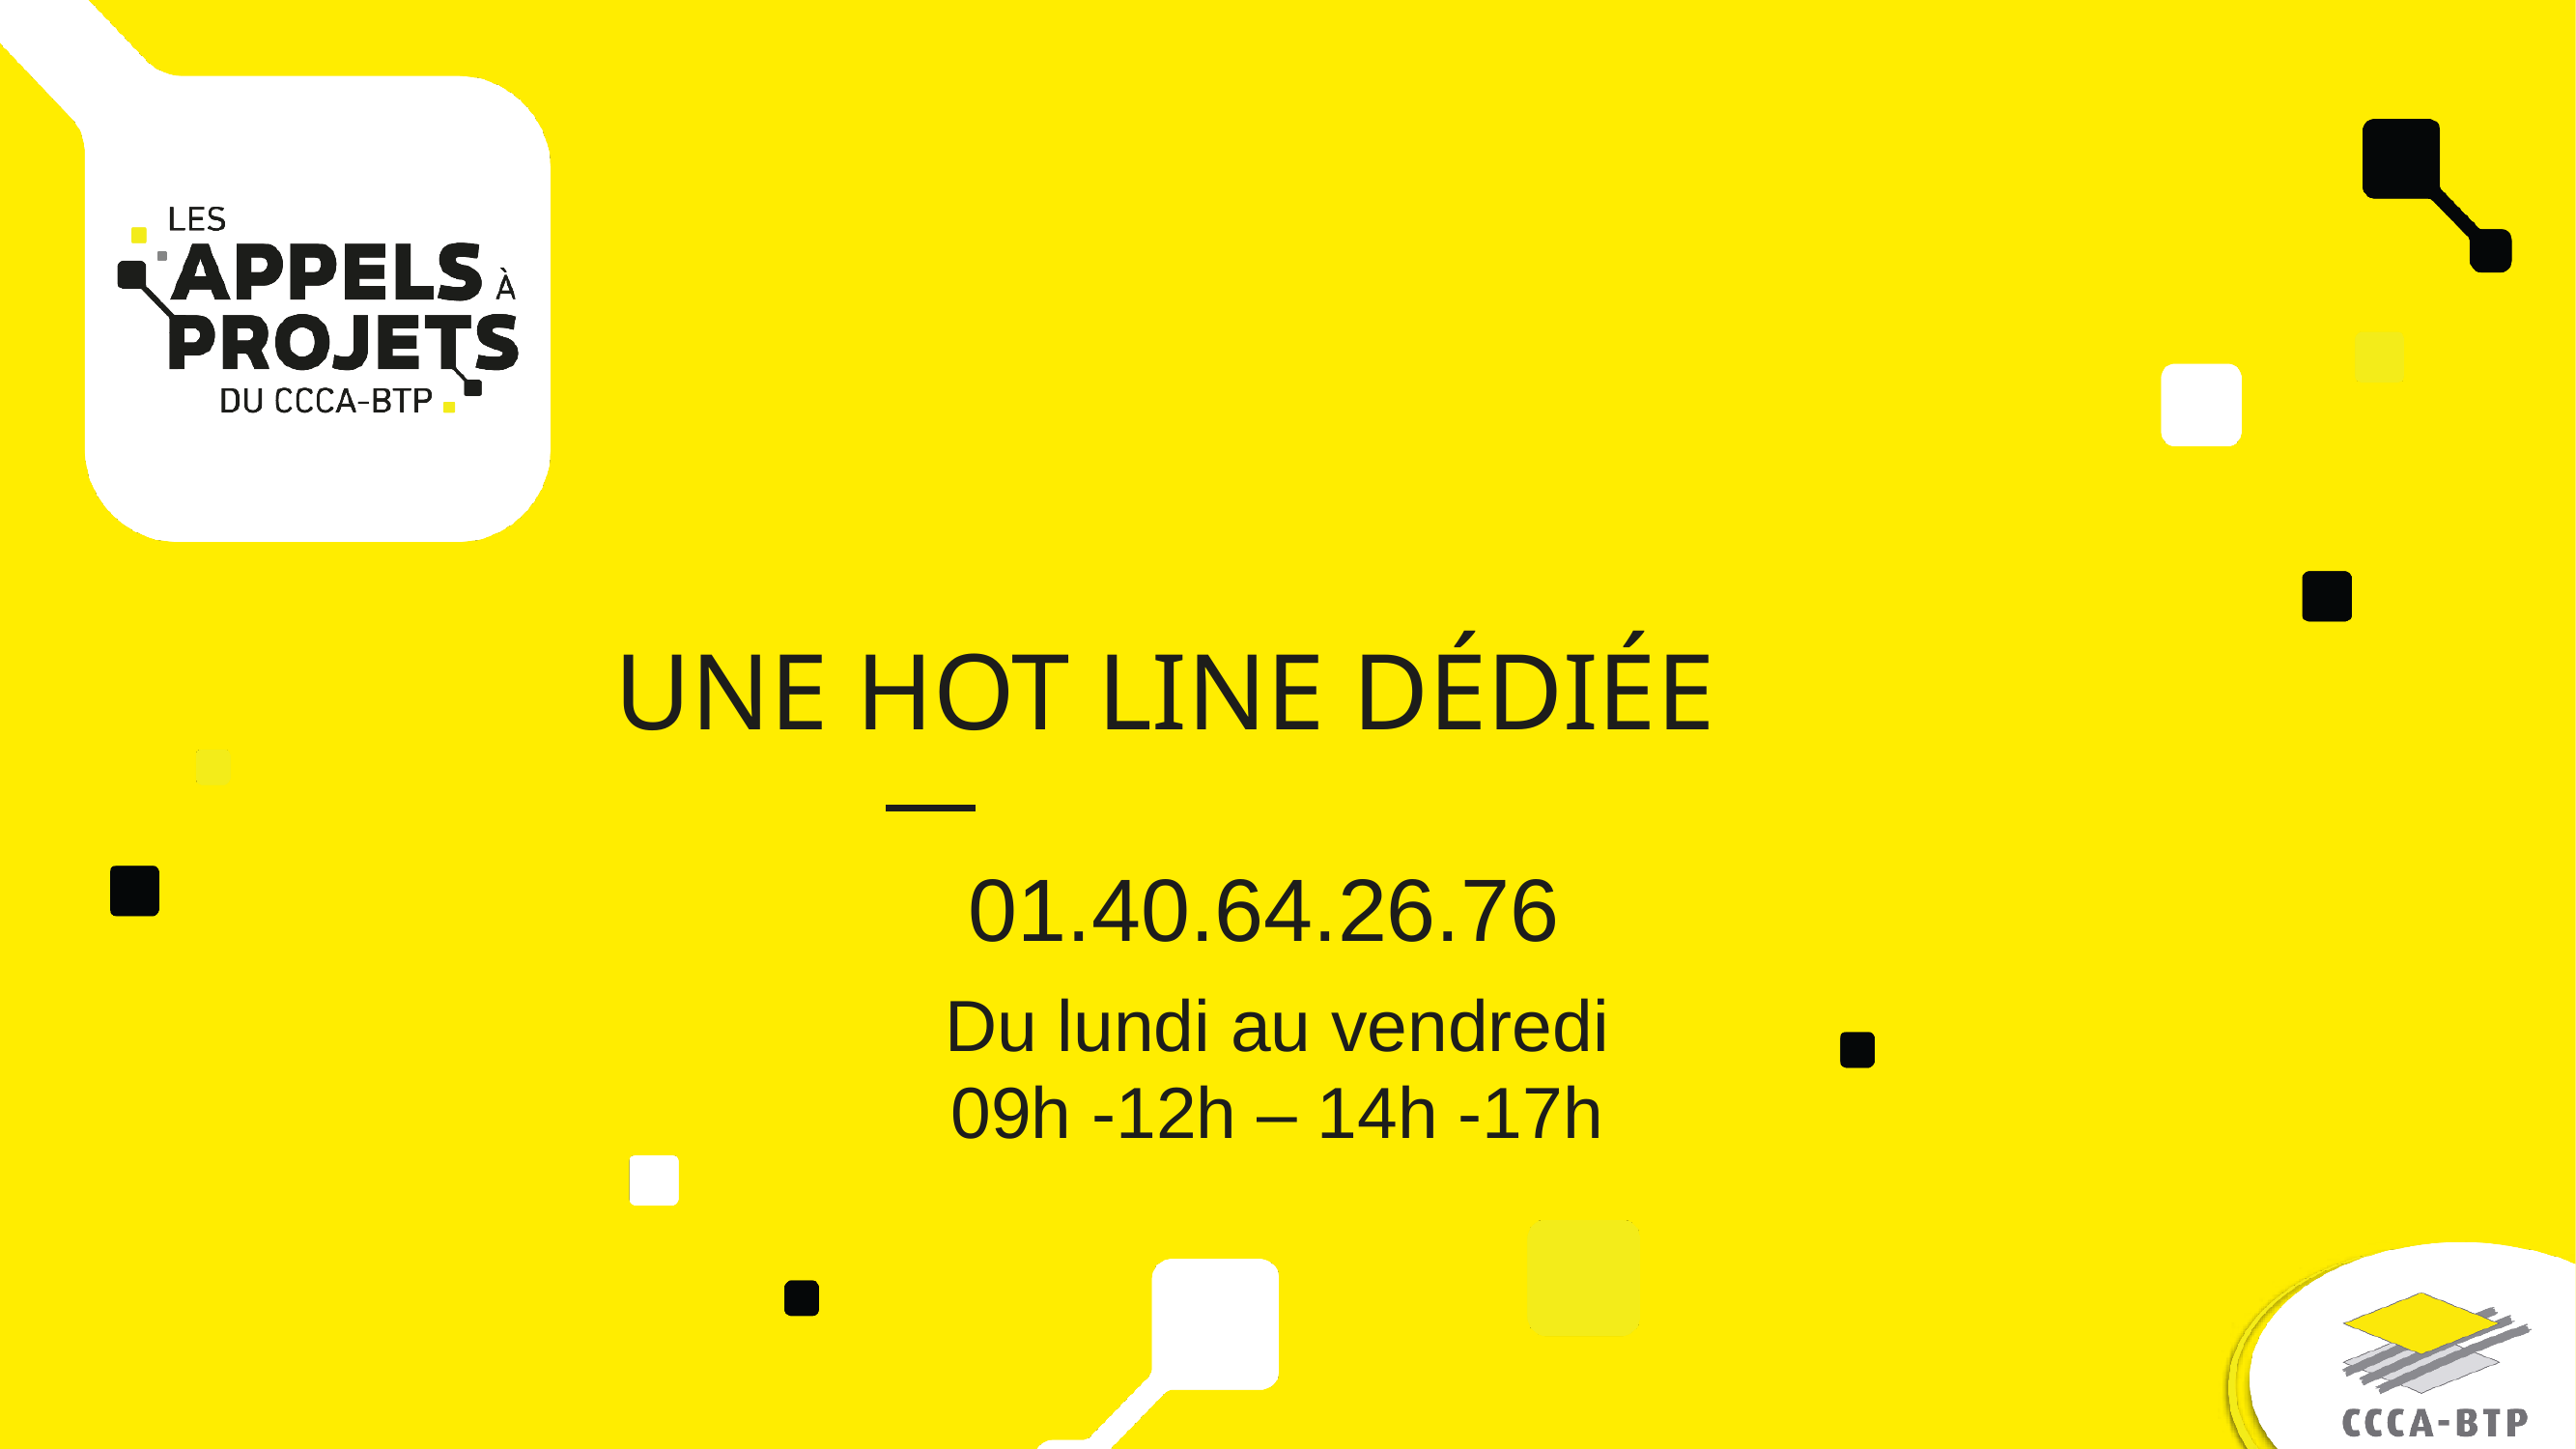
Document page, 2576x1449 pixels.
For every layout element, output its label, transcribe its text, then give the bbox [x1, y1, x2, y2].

title UNE HOT LINE Dédiée [614, 470, 2134, 752]
list 01.40.64.26.76 [608, 852, 1921, 1449]
text_box Du lundi au vendredi 09h -12h – 14h -17h [655, 979, 1900, 1153]
picture [0, 0, 2576, 1449]
